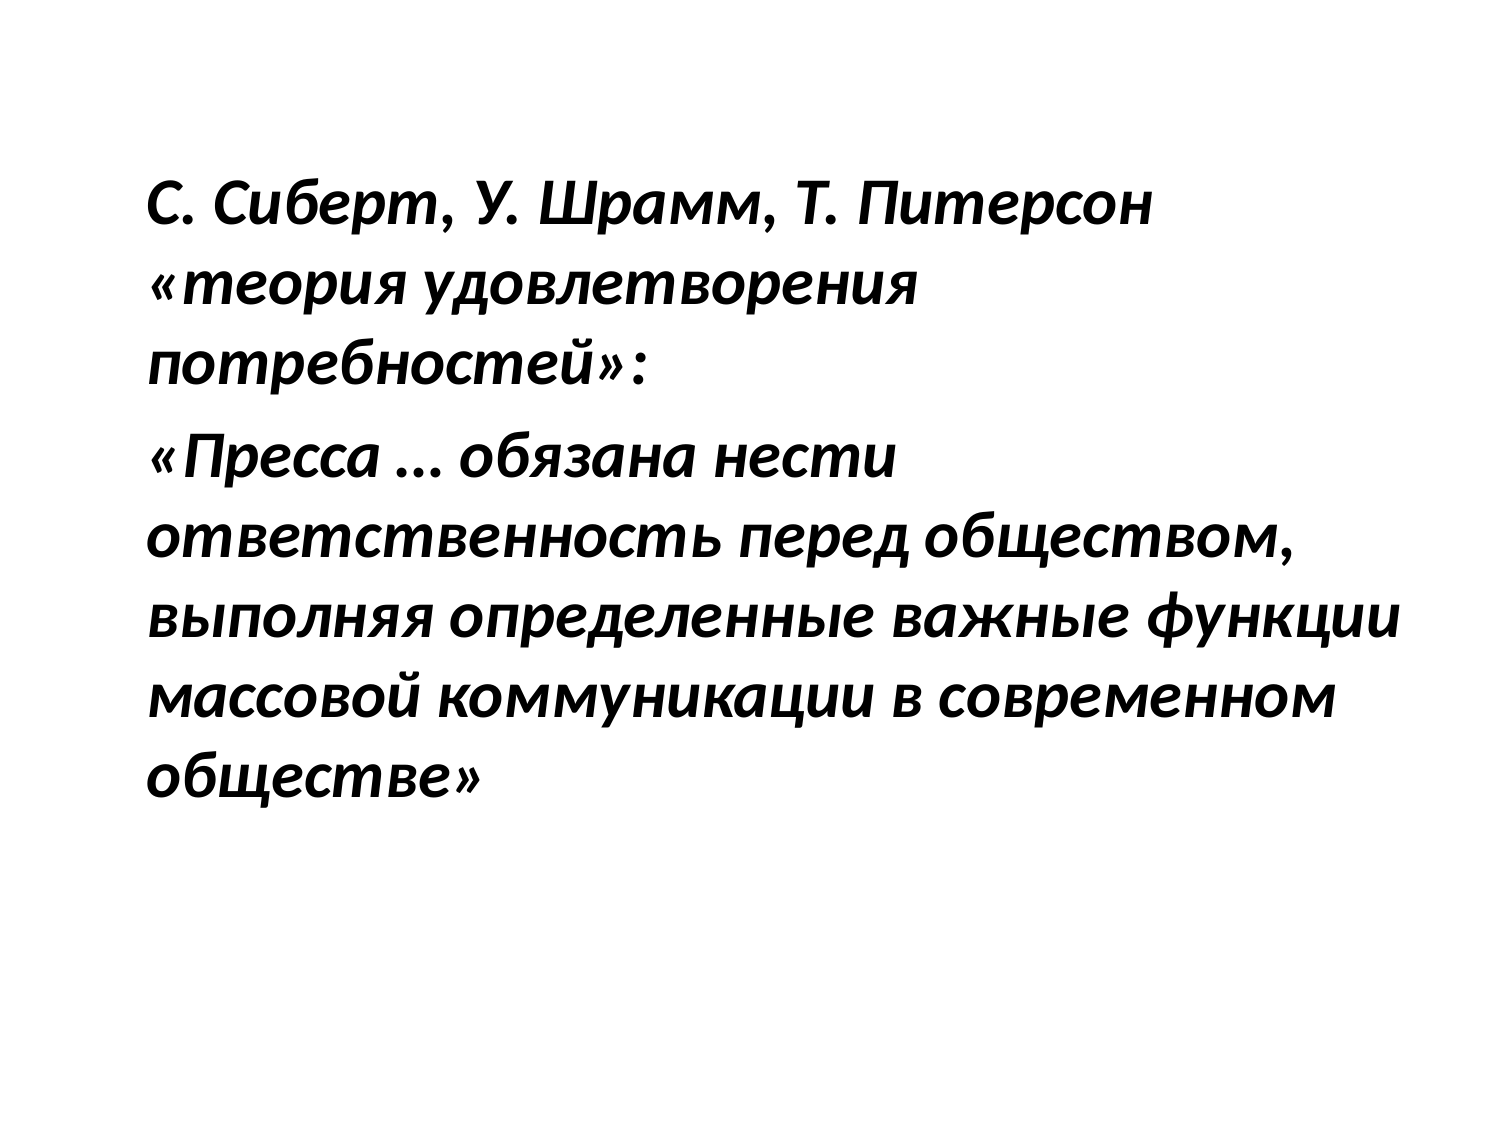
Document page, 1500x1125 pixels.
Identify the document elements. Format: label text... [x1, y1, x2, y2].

list С. Сиберт, У. Шрамм, Т. Питерсон «теория удовлетворения потребностей»: «Пресса … обязана нести ответственность перед обществом, выполняя определенные важные функции массовой коммуникации в современном обществе» [75, 149, 1425, 1005]
